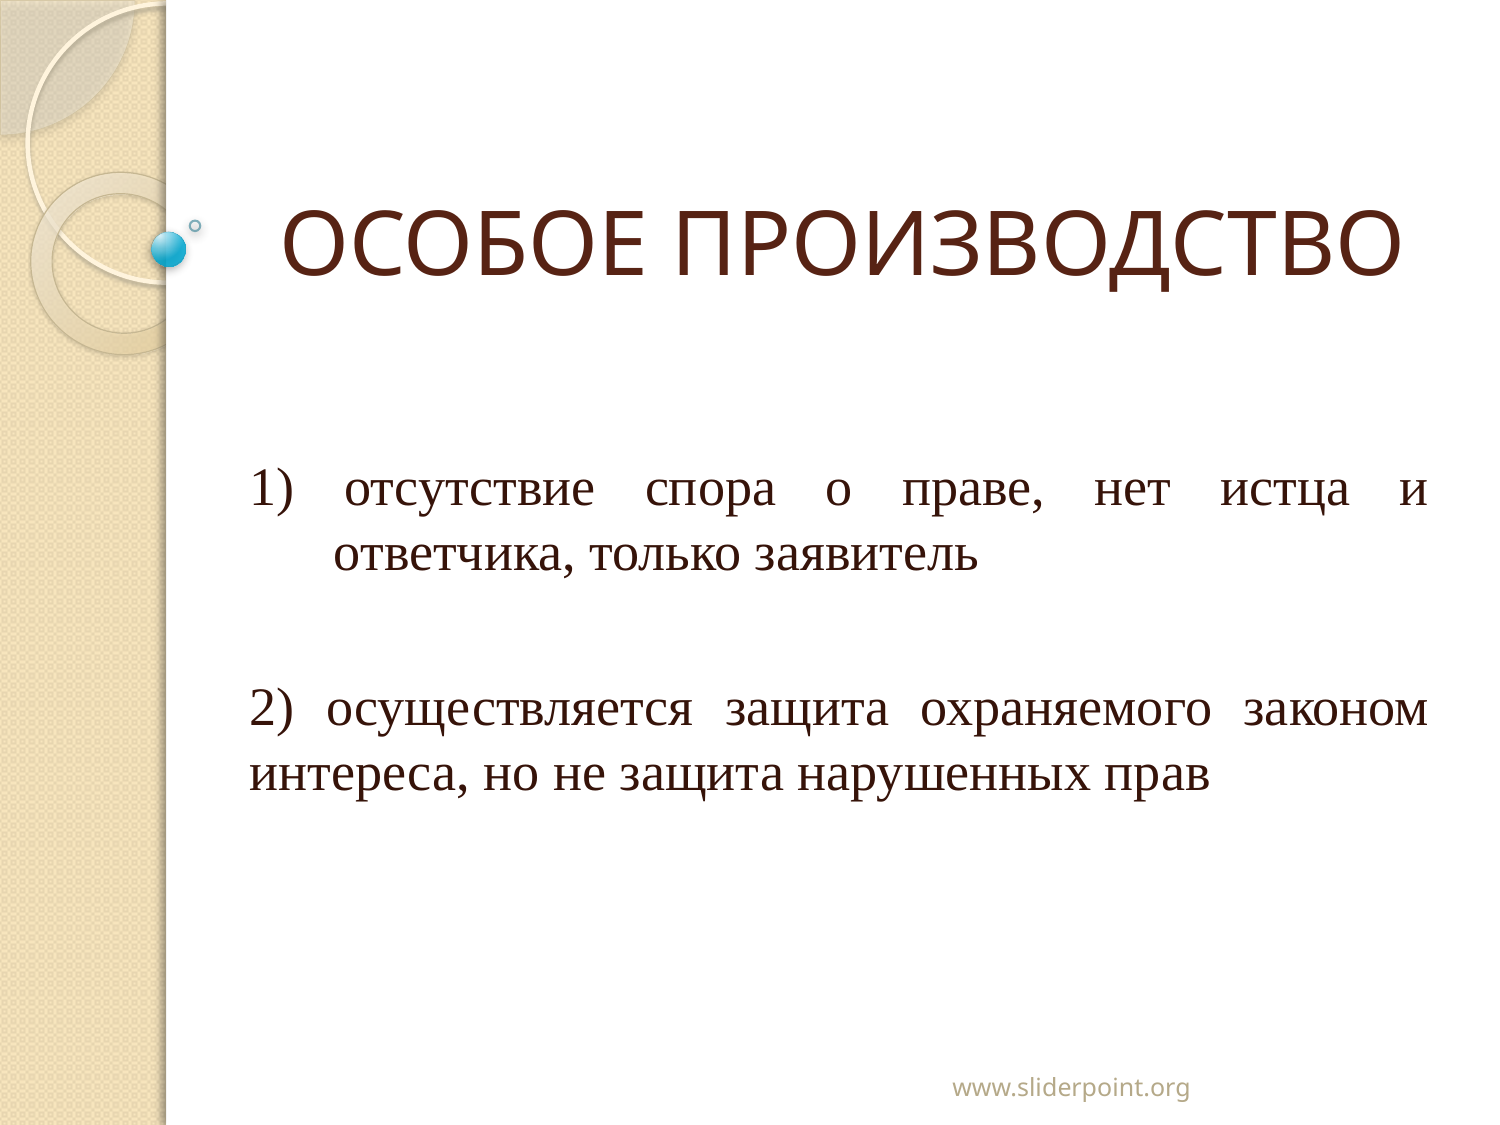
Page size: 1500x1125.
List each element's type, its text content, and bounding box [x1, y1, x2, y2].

subtitle 1) отсутствие спора о праве, нет истца и ответчика, только заявитель 2) осуществляется защита охраняемого законом интереса, но не защита нарушенных прав [230, 373, 1446, 858]
title ОСОБОЕ ПРОИЗВОДСТВО [234, 59, 1450, 301]
footer www.sliderpoint.org [937, 1034, 1413, 1113]
